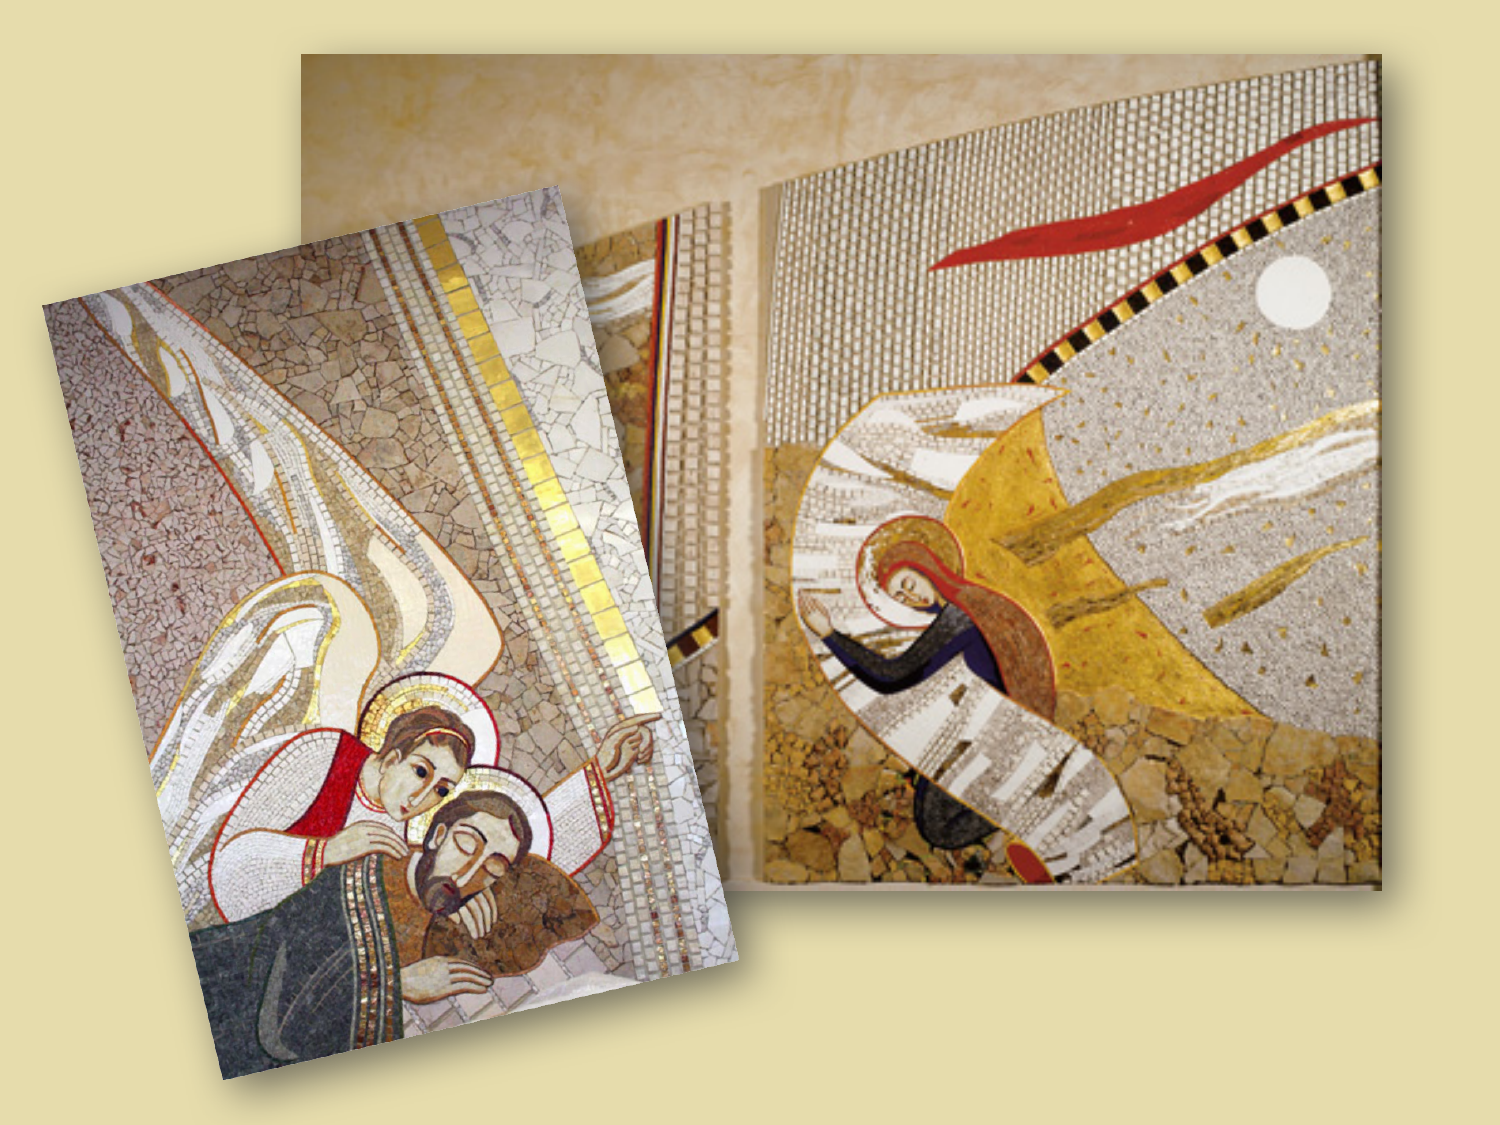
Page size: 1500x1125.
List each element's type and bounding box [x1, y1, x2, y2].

picture [43, 54, 1382, 1080]
